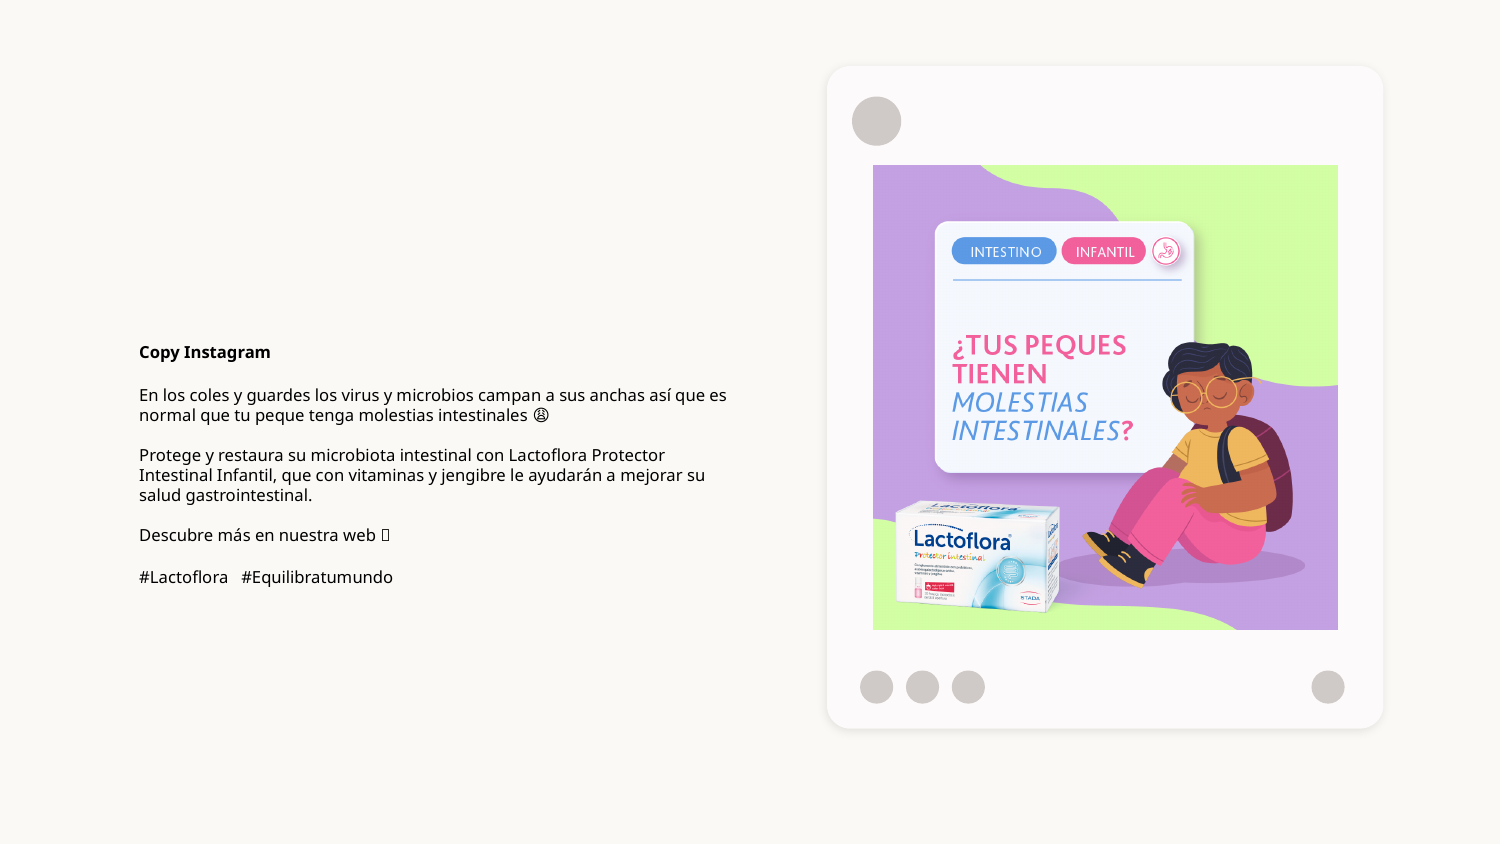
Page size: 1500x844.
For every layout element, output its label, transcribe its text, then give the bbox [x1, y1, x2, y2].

text_box [1311, 670, 1345, 704]
text_box [905, 670, 940, 704]
text_box [951, 670, 985, 704]
text_box [852, 96, 902, 146]
picture [872, 165, 1338, 630]
text_box Copy Instagram En los coles y guardes los virus y microbios campan a sus anchas así que es normal que tu peque tenga molestias intestinales 😩 Protege y restaura su microbiota intestinal con Lactoflora Protector Intestinal Infantil, que con vitaminas y jengibre le ayudarán a mejorar su salud gastrointestinal. Descubre más en nuestra web 💙 #Lactoflora #Equilibratumundo [127, 327, 745, 619]
text_box [826, 66, 1384, 729]
text_box [860, 670, 894, 704]
